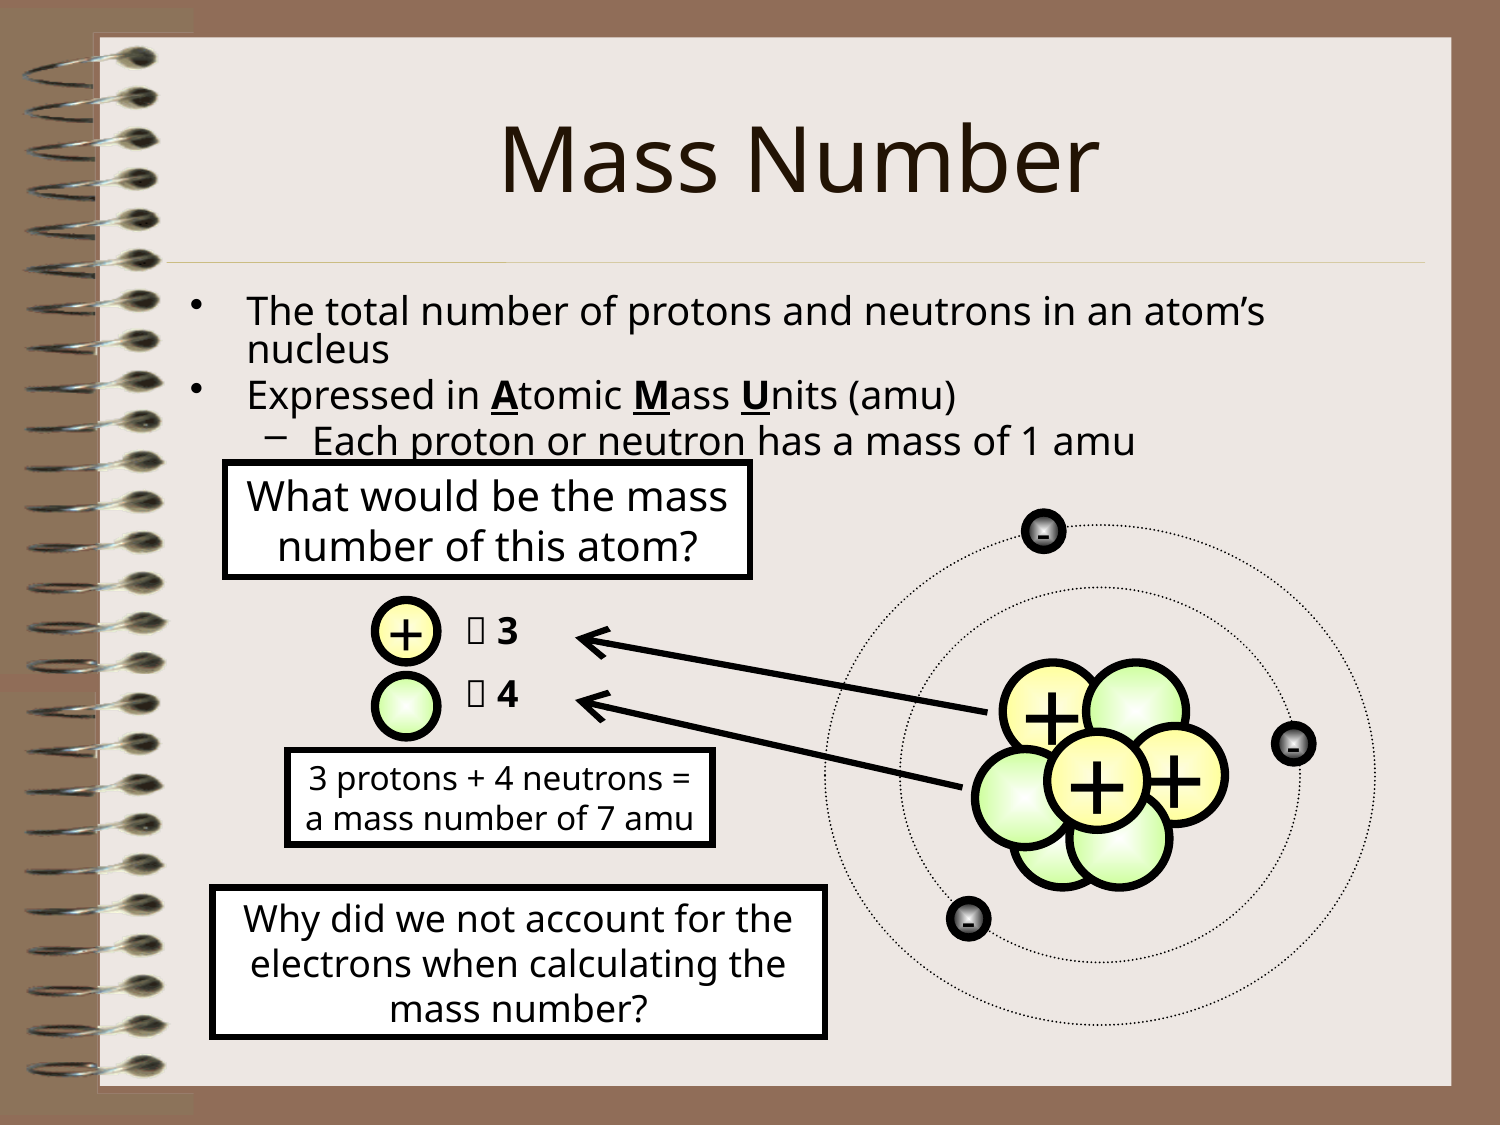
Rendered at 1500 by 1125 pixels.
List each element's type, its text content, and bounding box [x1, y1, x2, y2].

text_box [825, 525, 1375, 1026]
text_box - [1025, 512, 1063, 550]
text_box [974, 662, 1226, 888]
text_box What would be the mass number of this atom? [224, 462, 750, 578]
text_box [374, 674, 438, 738]
picture [0, 692, 194, 1115]
text_box - [1275, 725, 1313, 763]
picture [0, 8, 194, 674]
list The total number of protons and neutrons in an atom’s nucleus Expressed in Atomic Mass Units (amu) Each proton or neutron has a mass of 1 amu [174, 287, 1426, 488]
text_box Why did we not account for the electrons when calculating the mass number? [212, 887, 825, 1038]
text_box + [374, 599, 438, 663]
title Mass Number [174, 62, 1426, 251]
text_box 3 protons + 4 neutrons = a mass number of 7 amu [287, 749, 713, 845]
text_box  3 [450, 599, 578, 660]
text_box [578, 693, 963, 788]
text_box - [950, 900, 988, 938]
text_box  4 [450, 662, 578, 723]
